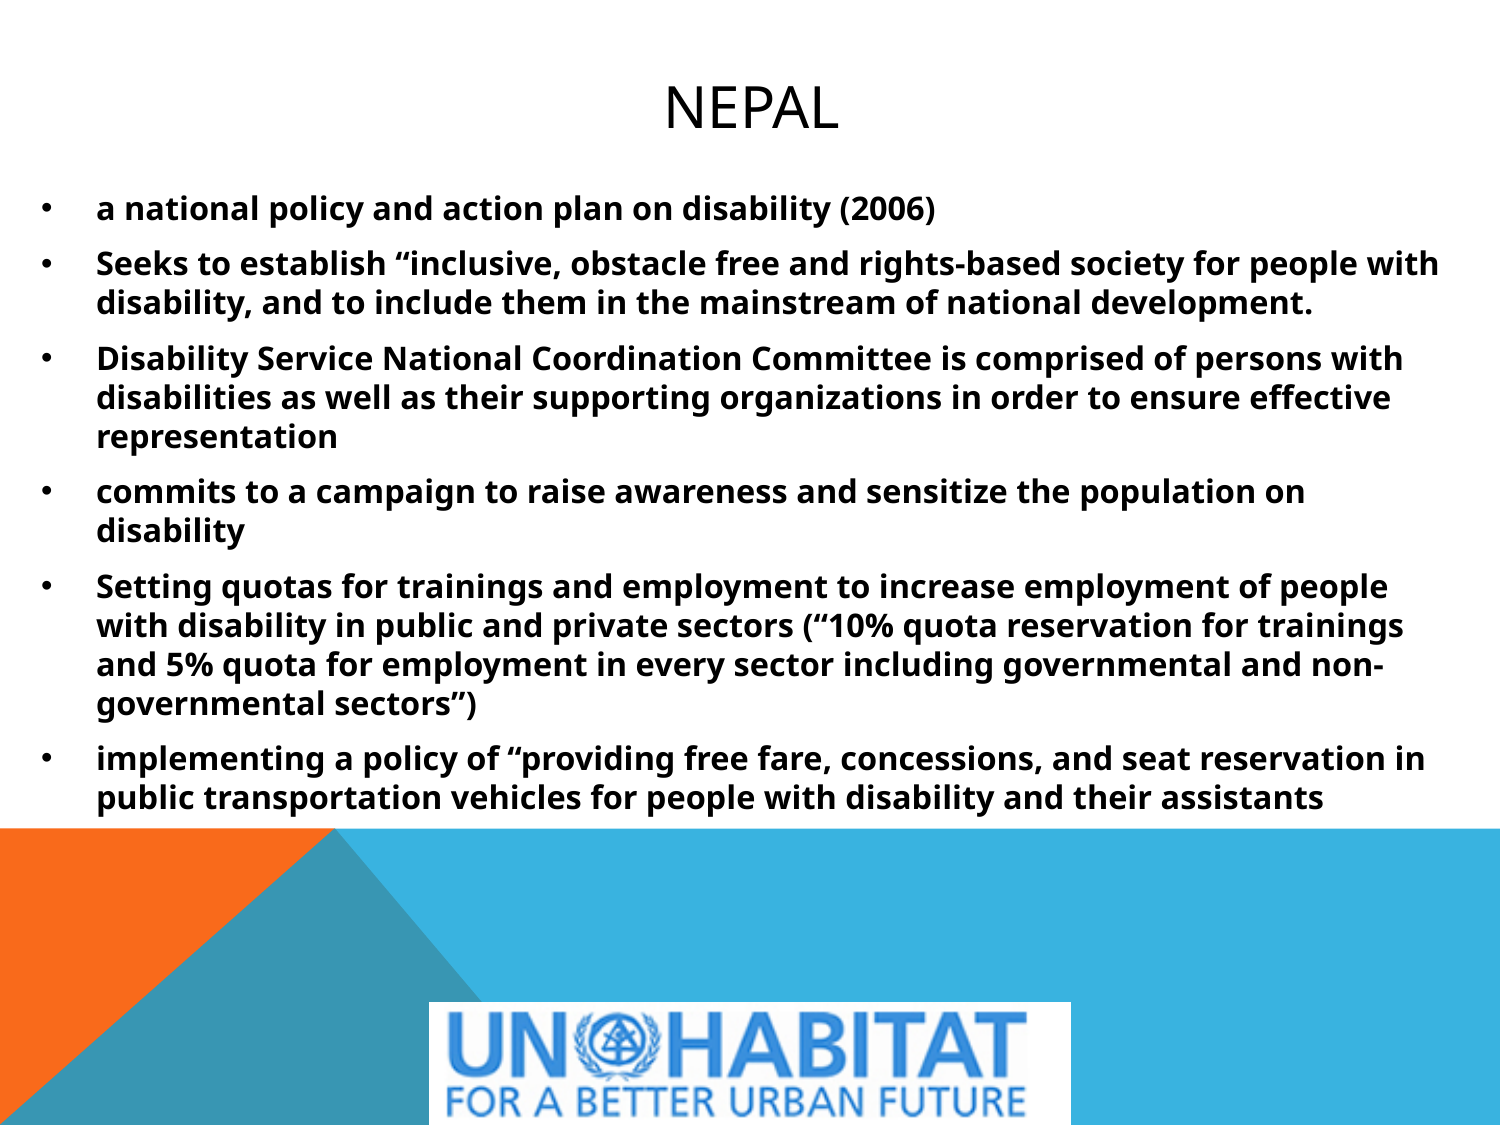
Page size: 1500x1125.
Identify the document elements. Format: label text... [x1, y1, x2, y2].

title NEPAL [135, 60, 1369, 150]
picture [428, 1002, 1071, 1125]
list a national policy and action plan on disability (2006) Seeks to establish “inclusive, obstacle free and rights-based society for people with disability, and to include them in the mainstream of national development. Disability Service National Coordination Committee is comprised of persons with disabilities as well as their supporting organizations in order to ensure effective representation commits to a campaign to raise awareness and sensitize the population on disability Setting quotas for trainings and employment to increase employment of people with disability in public and private sectors (“10% quota reservation for trainings and 5% quota for employment in every sector including governmental and non-governmental sectors”) implementing a policy of “providing free fare, concessions, and seat reservation in public transportation vehicles for people with disability and their assistants [26, 180, 1478, 824]
